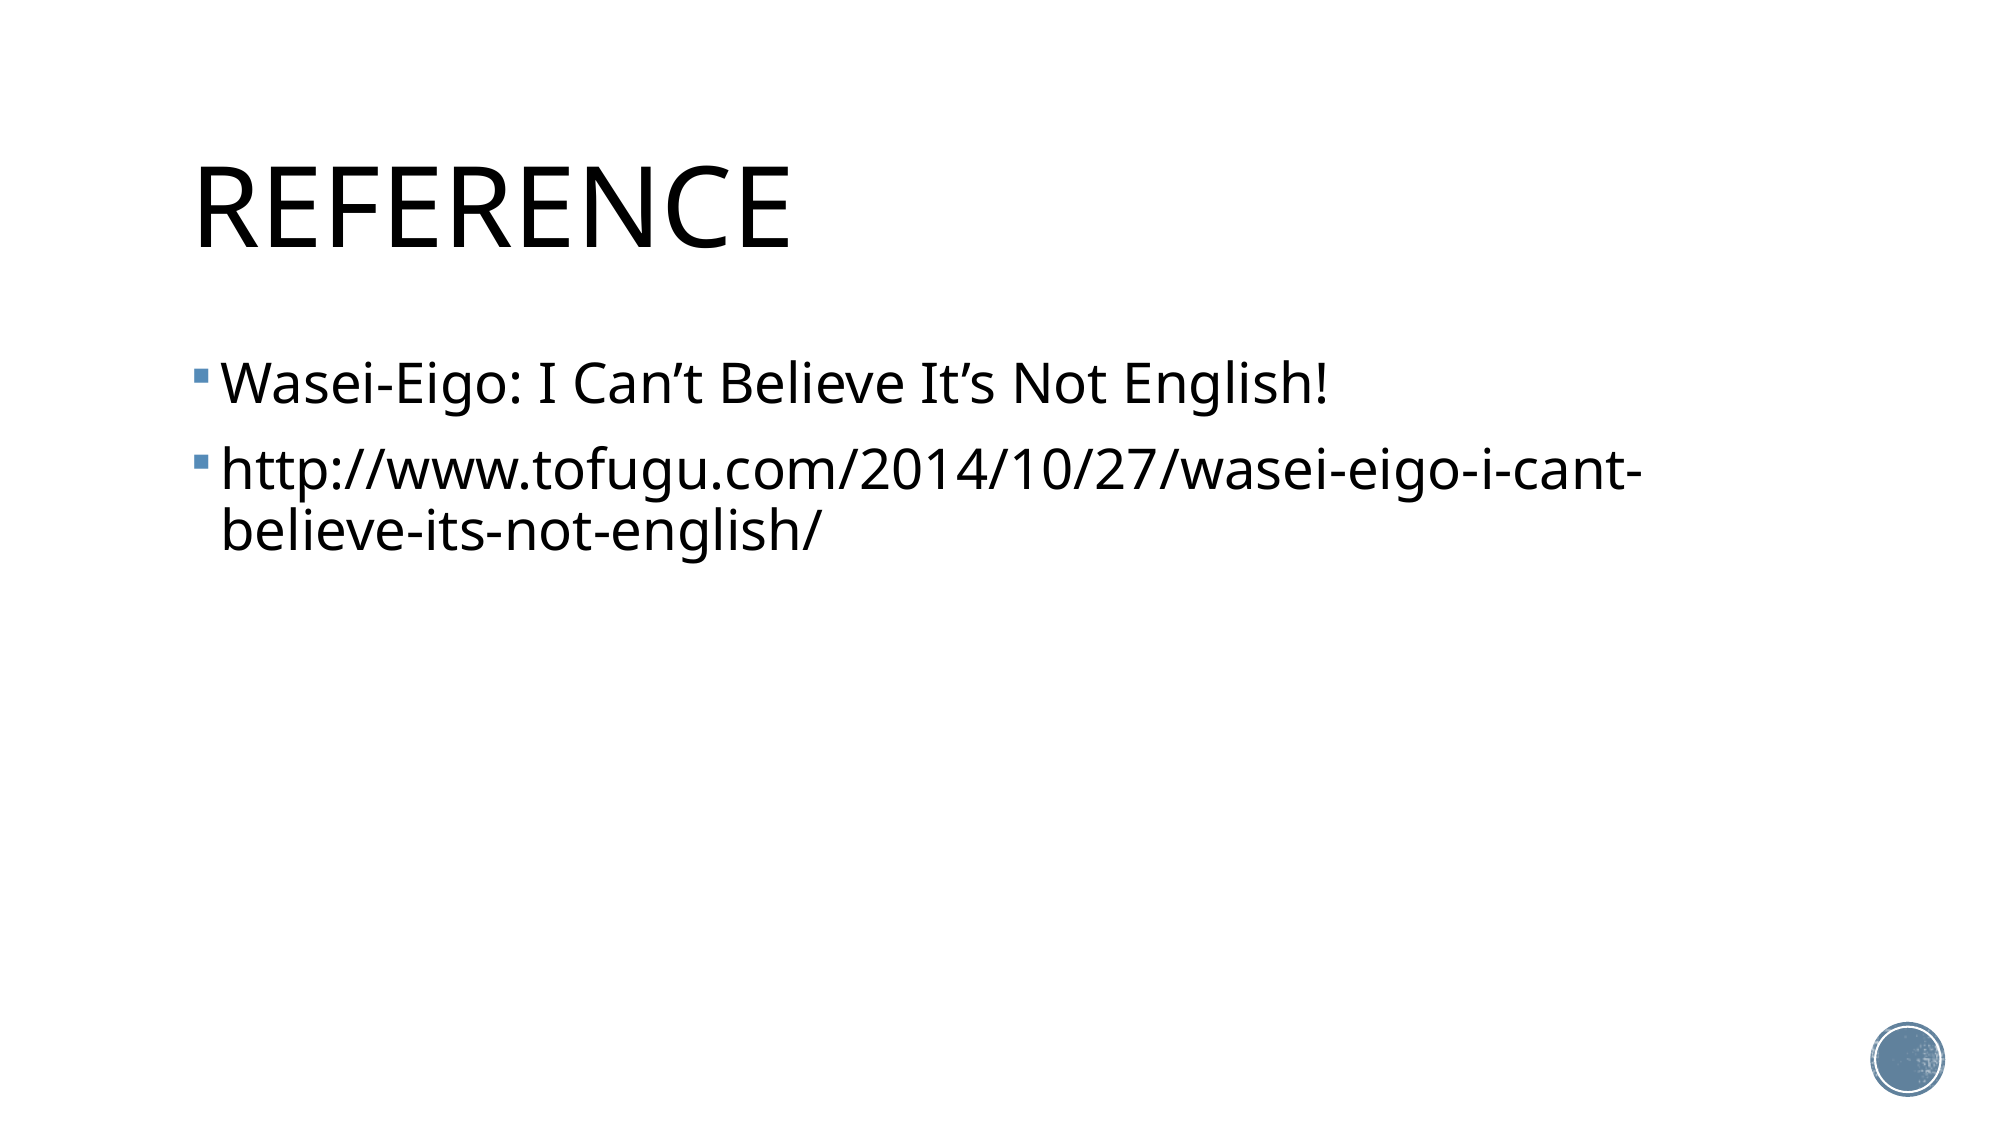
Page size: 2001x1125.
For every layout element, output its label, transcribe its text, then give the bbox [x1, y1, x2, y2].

list Wasei-Eigo: I Can’t Believe It’s Not English! http://www.tofugu.com/2014/10/27/wasei-eigo-i-cant-believe-its-not-english/ [175, 348, 1826, 1013]
title Reference [175, 79, 1826, 344]
